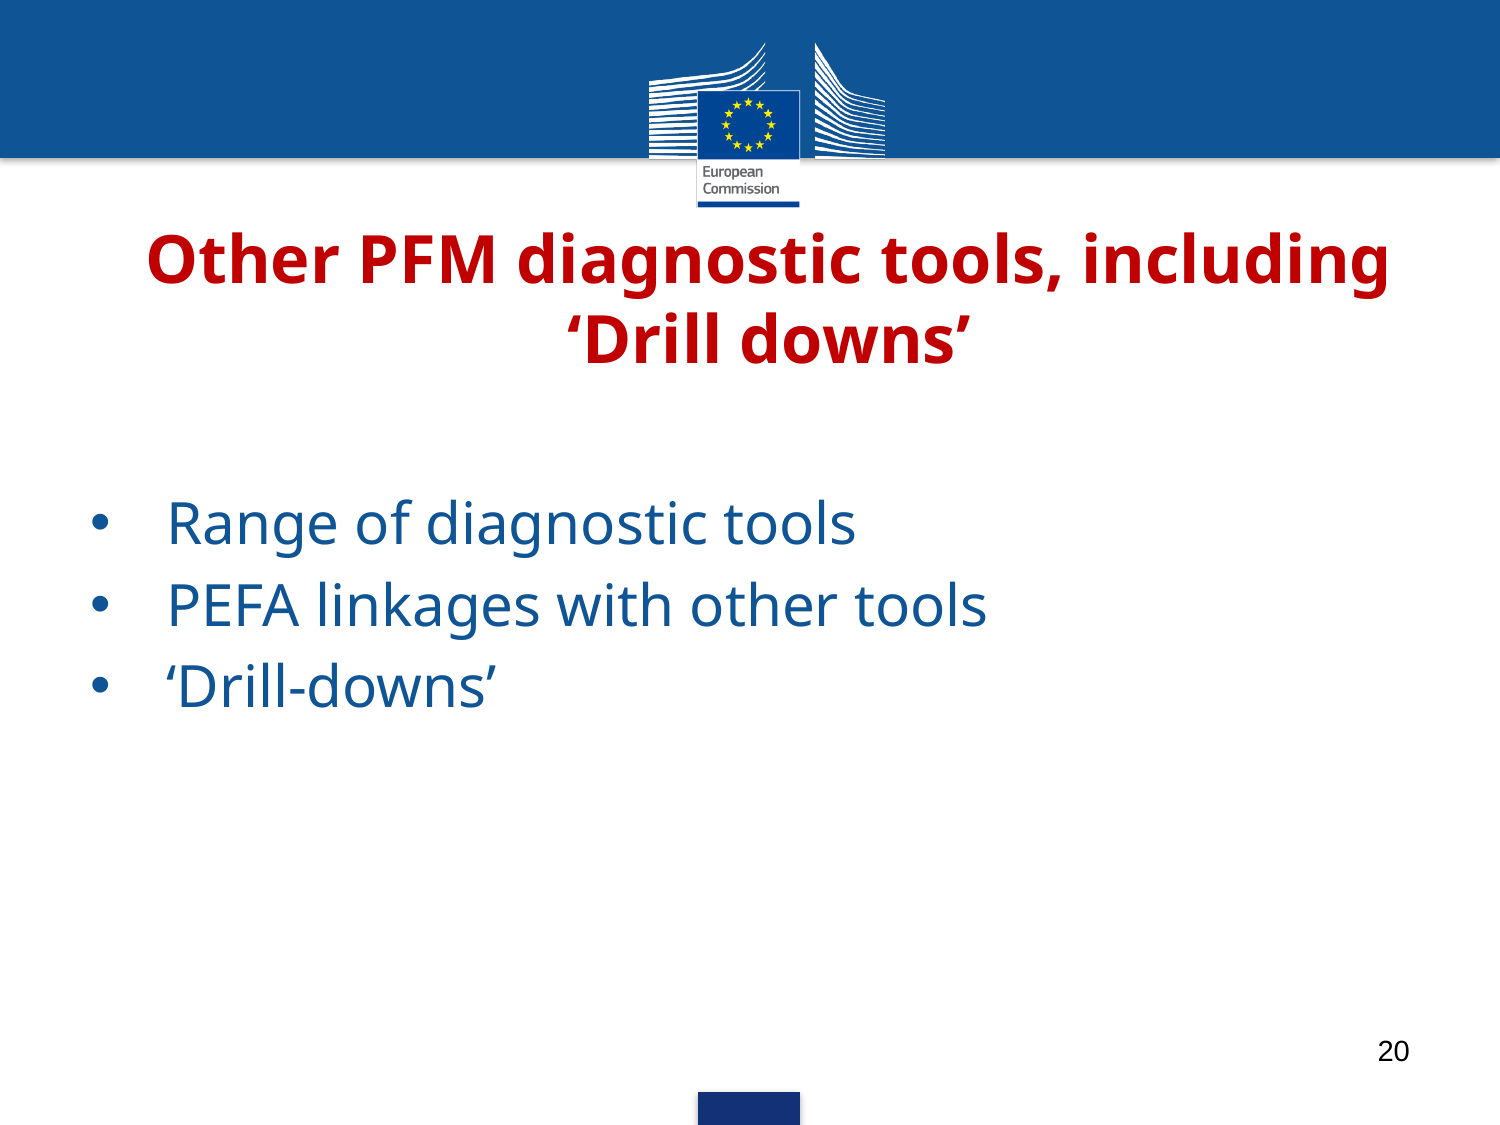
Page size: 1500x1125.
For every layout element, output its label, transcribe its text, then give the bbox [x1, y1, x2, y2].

slide_number 20 [1074, 1024, 1426, 1103]
picture [649, 42, 885, 208]
title Other PFM diagnostic tools, including ‘Drill downs’ [64, 219, 1415, 374]
list Range of diagnostic tools PEFA linkages with other tools ‘Drill-downs’ [75, 397, 1425, 976]
